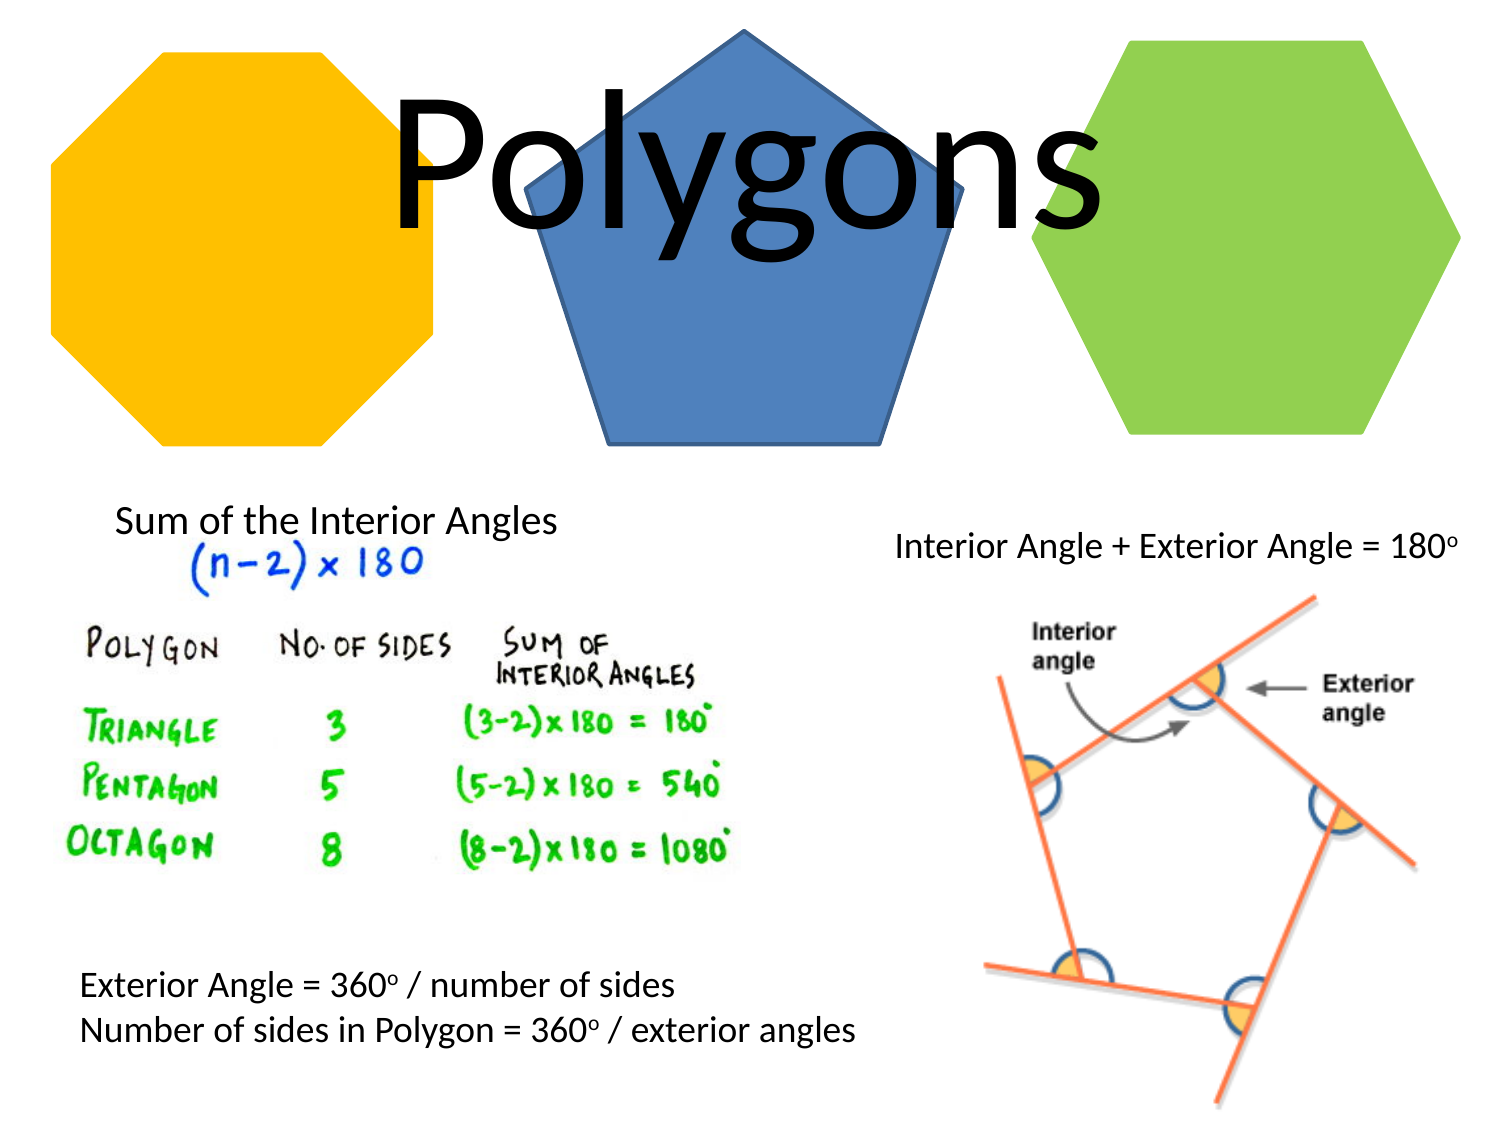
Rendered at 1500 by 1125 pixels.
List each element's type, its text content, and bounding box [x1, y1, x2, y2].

picture [52, 526, 742, 882]
text_box [552, 277, 937, 447]
text_box Polygons [371, 21, 1152, 277]
text_box [50, 52, 434, 447]
text_box Sum of the Interior Angles [0, 485, 680, 550]
text_box Exterior Angle = 360o / number of sides Number of sides in Polygon = 360o / exterior angles [64, 952, 963, 1057]
text_box [1050, 40, 1461, 435]
text_box Interior Angle + Exterior Angle = 180o [879, 513, 1500, 574]
picture [974, 580, 1430, 1118]
